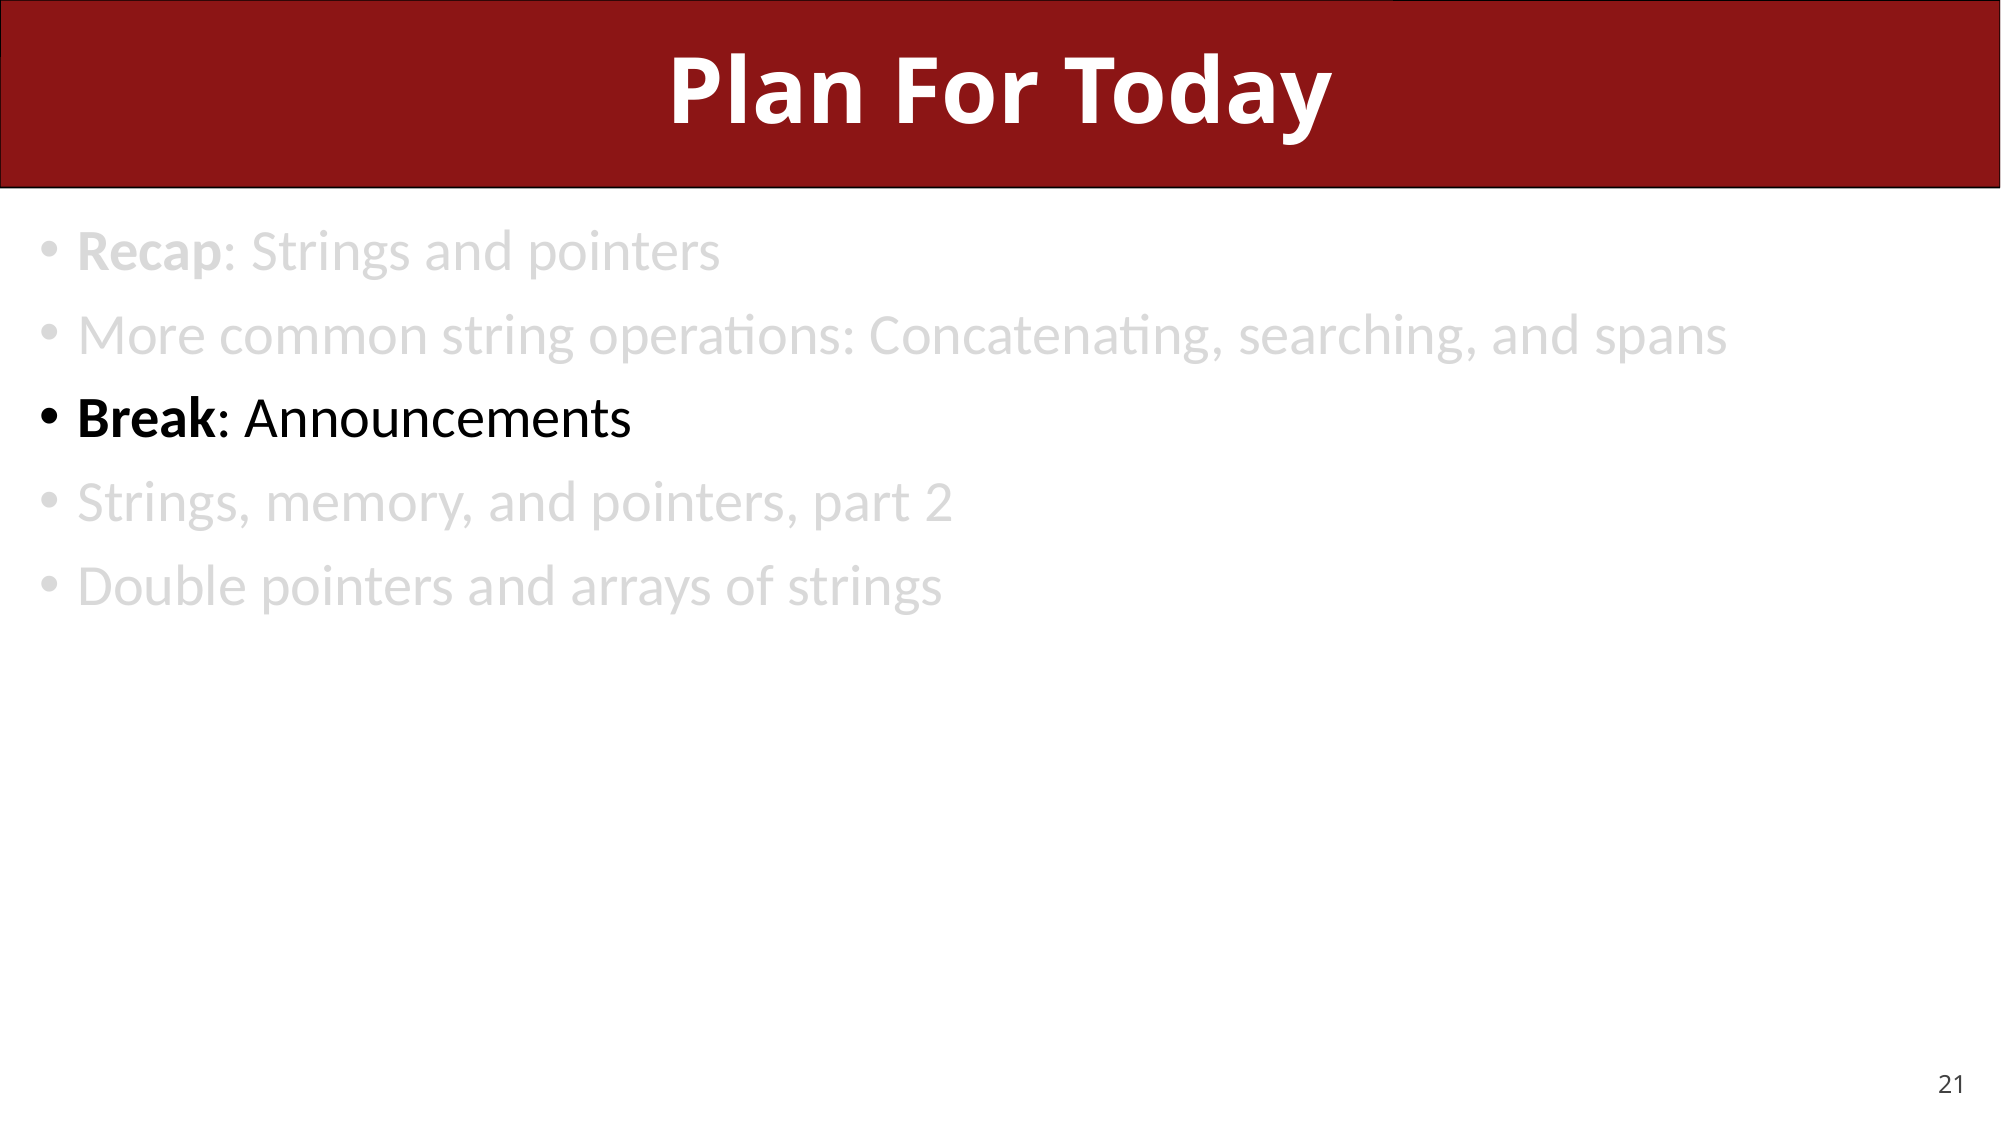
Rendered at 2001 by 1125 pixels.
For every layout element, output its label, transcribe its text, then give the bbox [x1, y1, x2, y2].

title Plan For Today [75, 0, 1925, 188]
list Recap: Strings and pointers More common string operations: Concatenating, searching, and spans Break: Announcements Strings, memory, and pointers, part 2 Double pointers and arrays of strings [24, 212, 1963, 1113]
